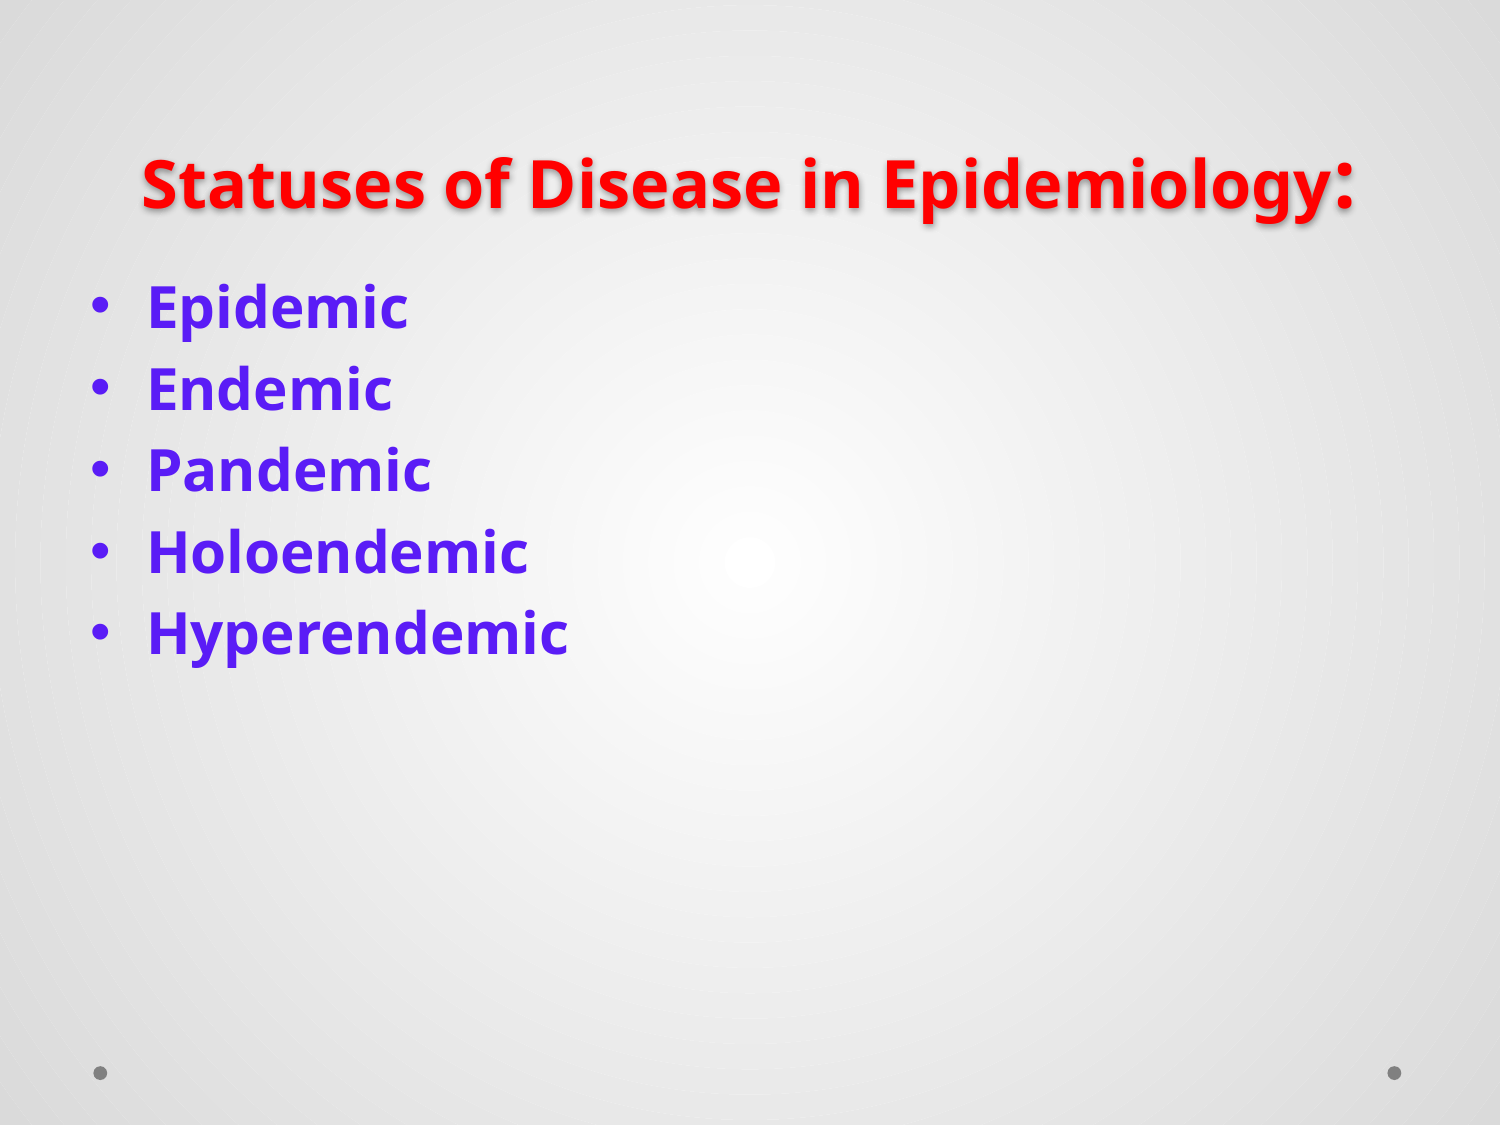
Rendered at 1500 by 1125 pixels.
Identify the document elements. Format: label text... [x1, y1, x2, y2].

title Statuses of Disease in Epidemiology: [0, 0, 1500, 233]
list Epidemic Endemic Pandemic Holoendemic Hyperendemic [75, 262, 1425, 1005]
